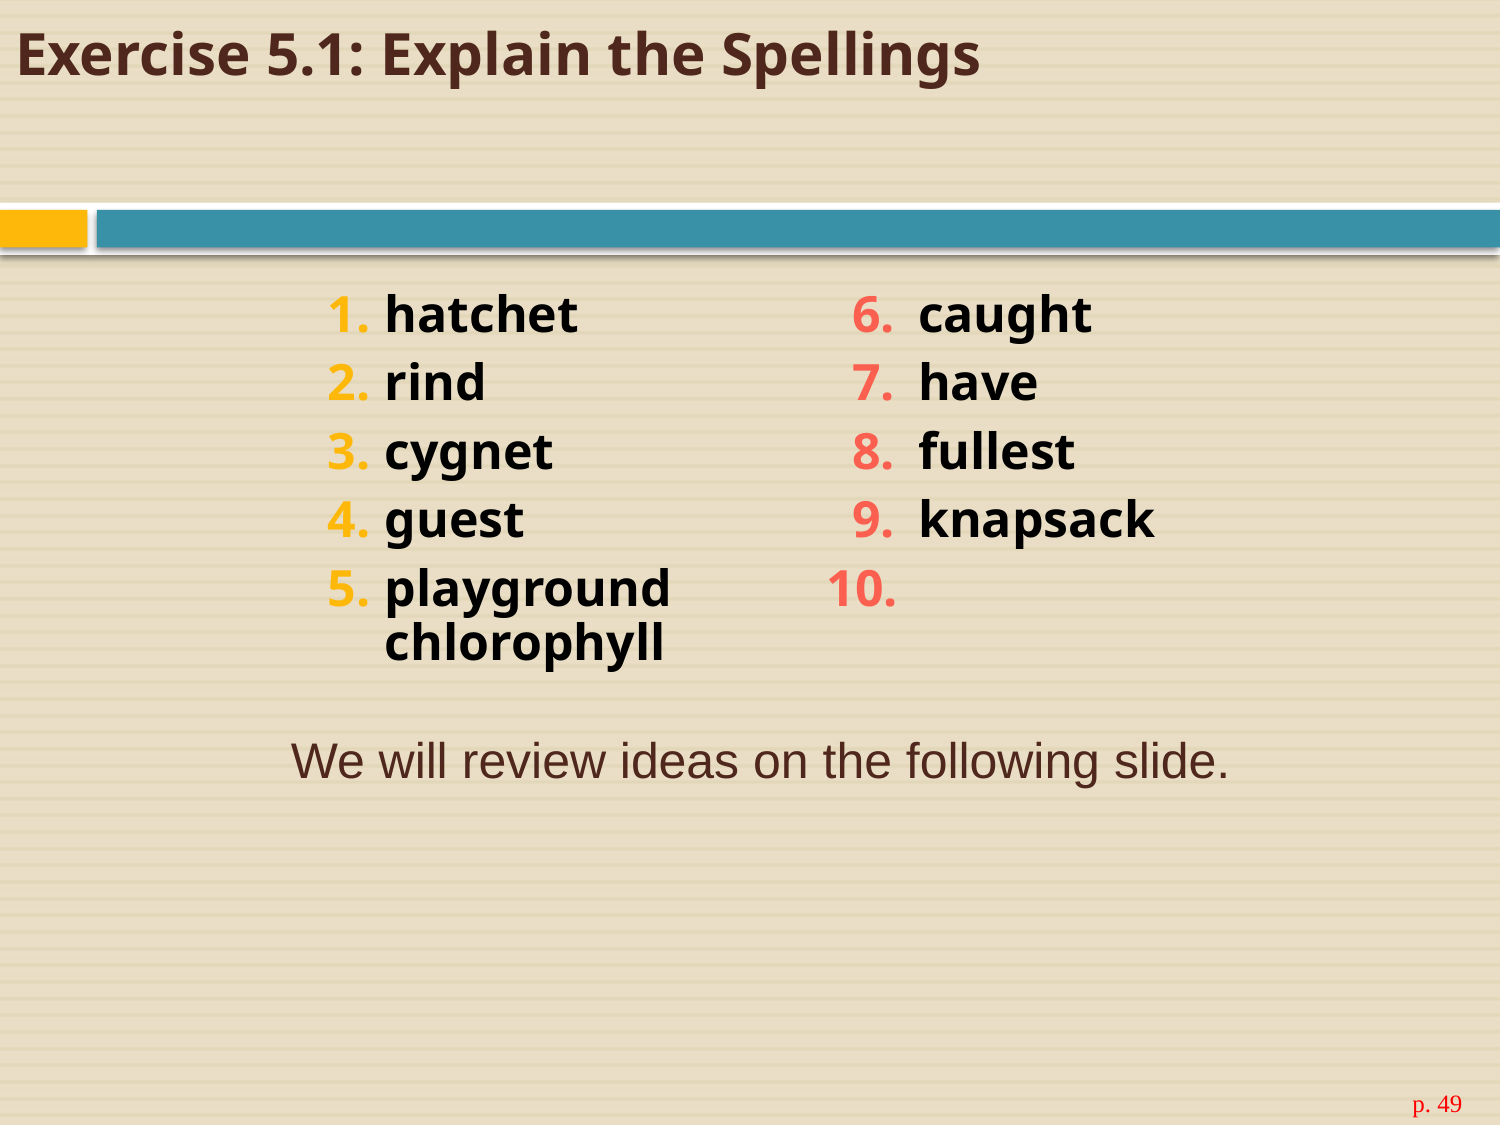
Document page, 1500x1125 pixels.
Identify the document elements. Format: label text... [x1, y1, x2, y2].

title Exercise 5.1: Explain the Spellings [0, 0, 1013, 104]
text_box p. 49 [1397, 1079, 1500, 1125]
list hatchet 6. caught rind 7. have cygnet 8. fullest guest 9. knapsack playground 10. chlorophyll [312, 281, 1212, 664]
text_box We will review ideas on the following slide. [198, 720, 1324, 796]
